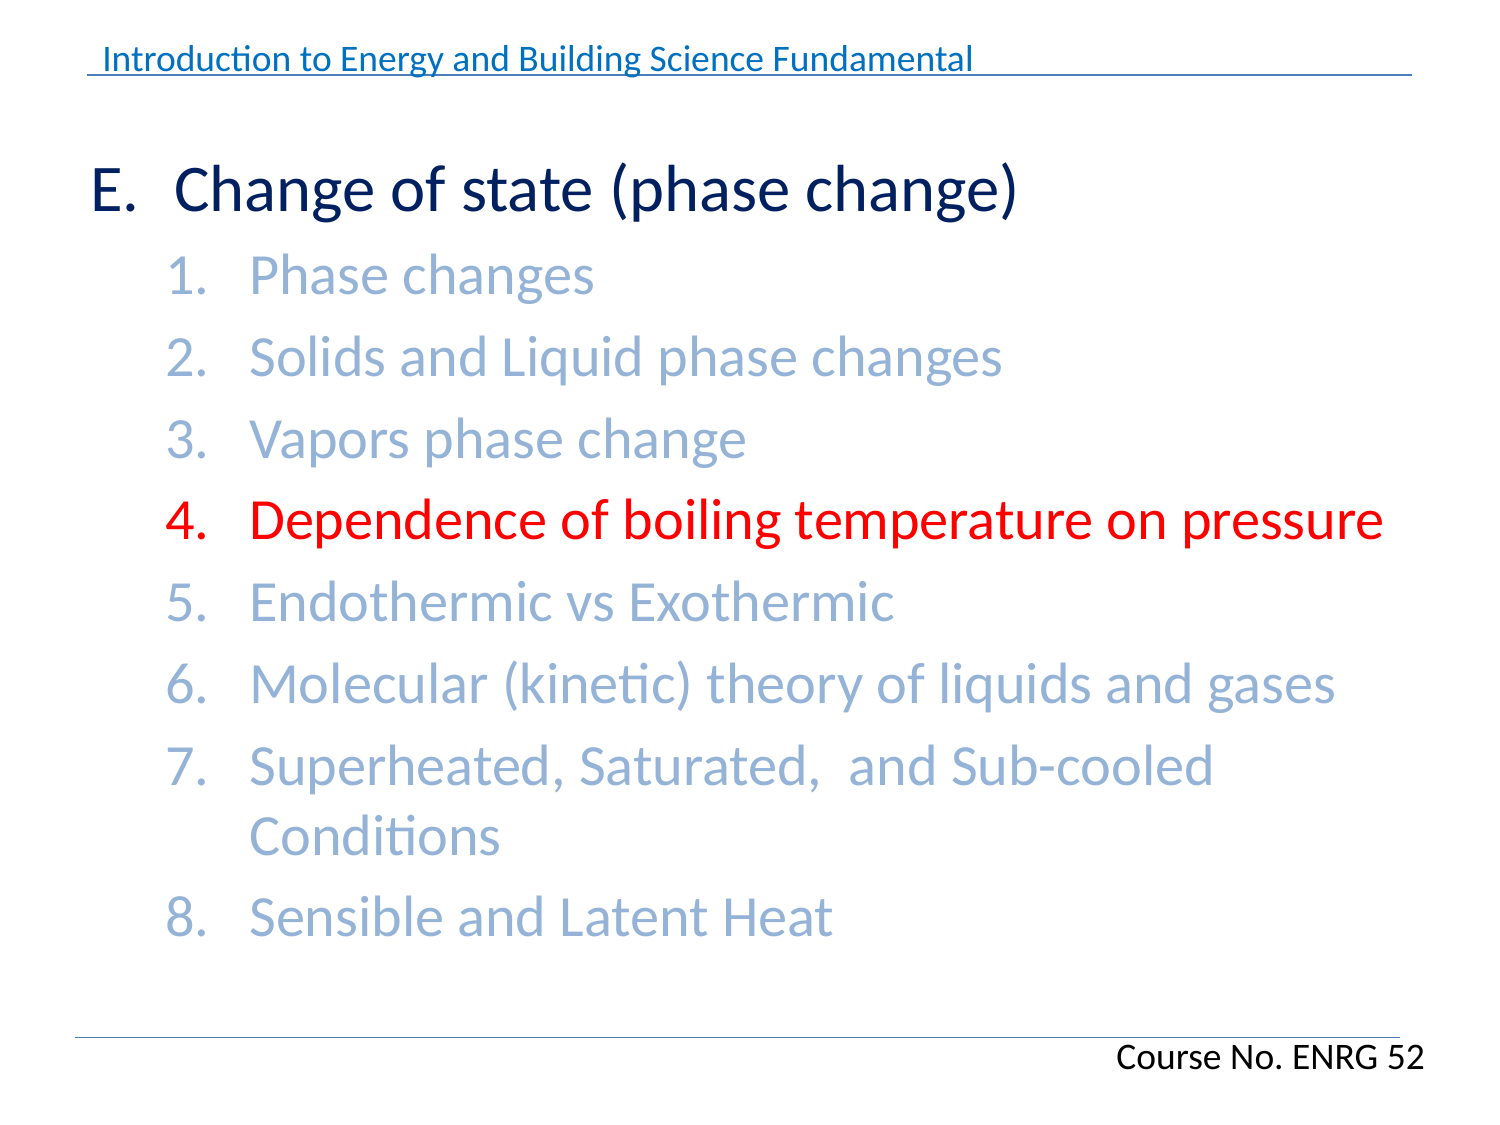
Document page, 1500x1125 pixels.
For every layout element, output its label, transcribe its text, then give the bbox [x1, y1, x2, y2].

list Change of state (phase change) Phase changes Solids and Liquid phase changes Vapors phase change Dependence of boiling temperature on pressure Endothermic vs Exothermic Molecular (kinetic) theory of liquids and gases Superheated, Saturated, and Sub-cooled Conditions Sensible and Latent Heat [75, 137, 1425, 1125]
